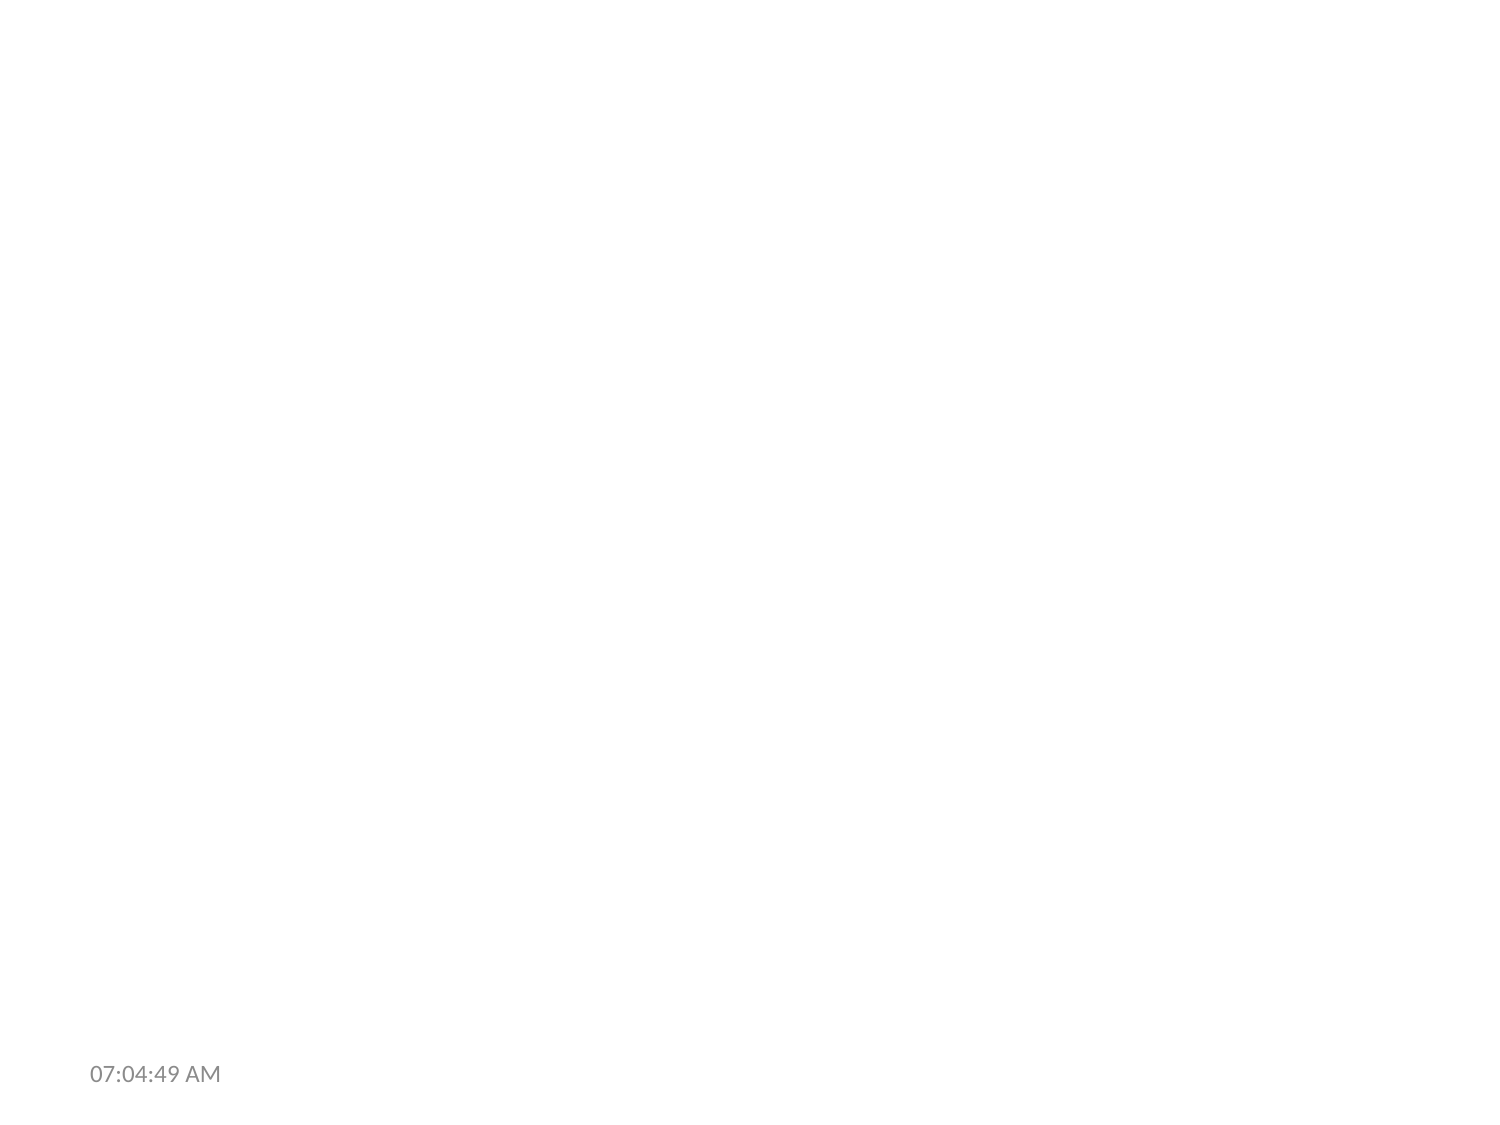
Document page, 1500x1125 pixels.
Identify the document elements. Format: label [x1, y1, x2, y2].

slide_number [75, 1042, 425, 1103]
